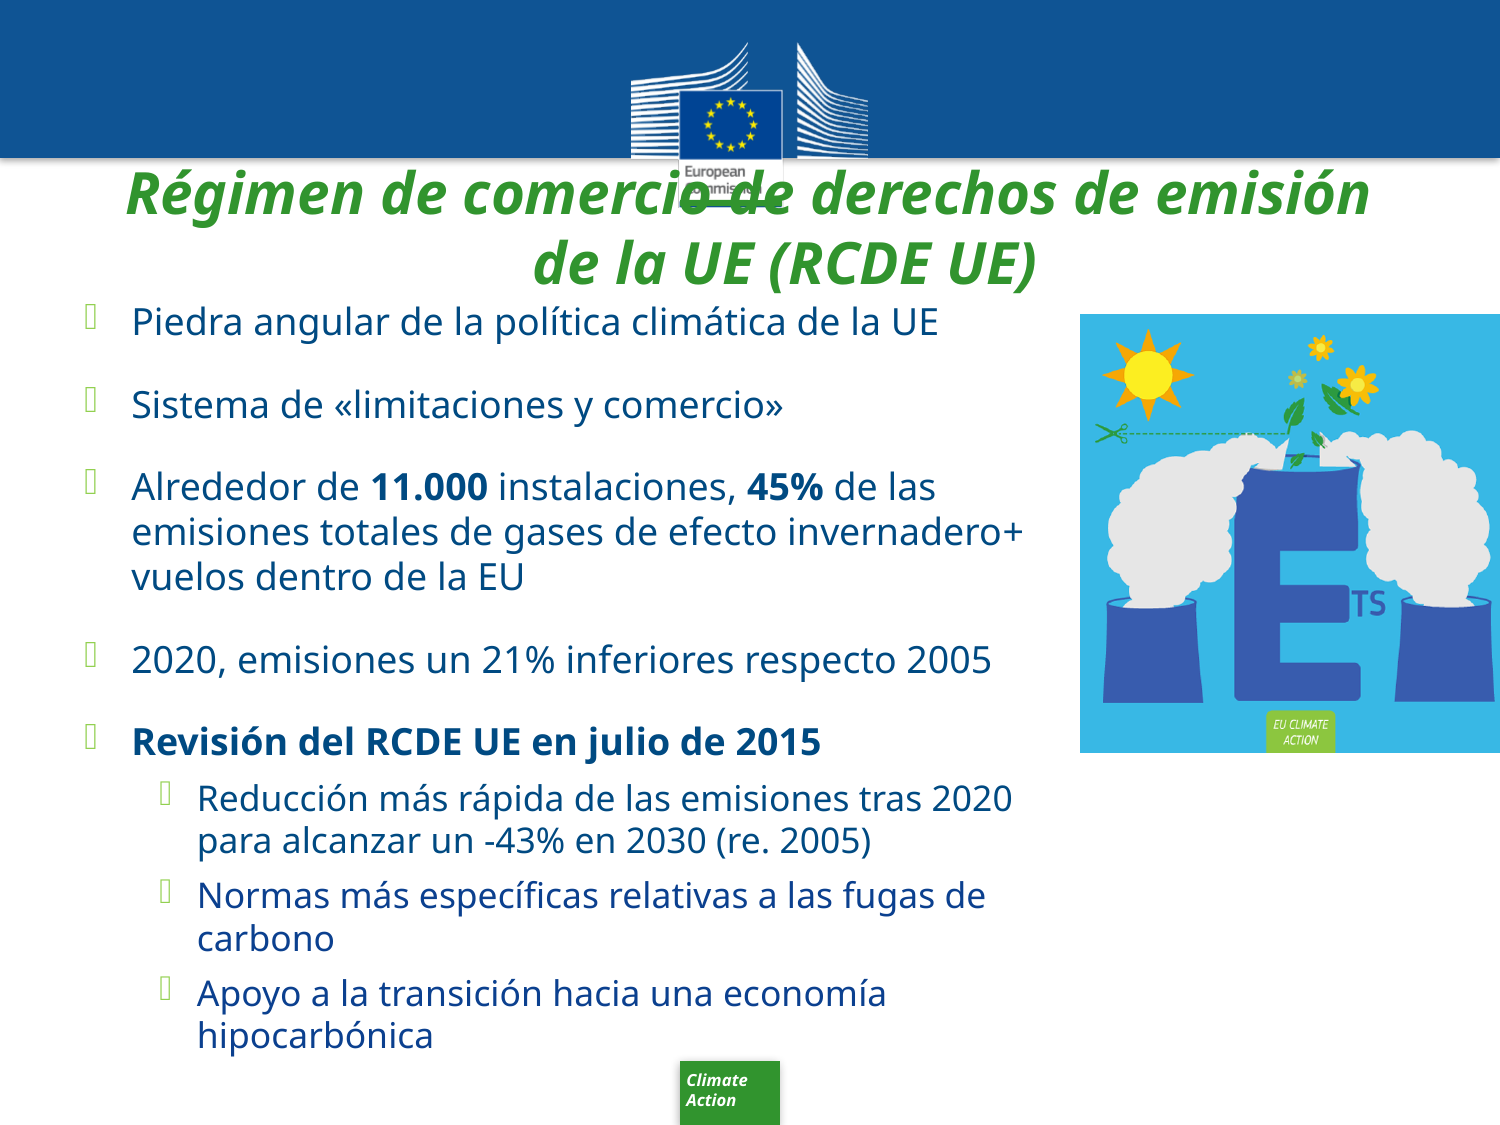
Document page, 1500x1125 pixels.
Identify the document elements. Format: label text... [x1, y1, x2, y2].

text_box Régimen de comercio de derechos de emisión de la UE (RCDE UE) [92, 148, 1420, 291]
picture [631, 42, 868, 148]
list Piedra angular de la política climática de la UE Sistema de «limitaciones y comercio» Alrededor de 11.000 instalaciones, 45% de las emisiones totales de gases de efecto invernadero+ vuelos dentro de la EU 2020, emisiones un 21% inferiores respecto 2005 Revisión del RCDE UE en julio de 2015 Reducción más rápida de las emisiones tras 2020 para alcanzar un -43% en 2030 (re. 2005) Normas más específicas relativas a las fugas de carbono Apoyo a la transición hacia una economía hipocarbónica [0, 290, 1105, 1125]
picture [1080, 314, 1500, 753]
